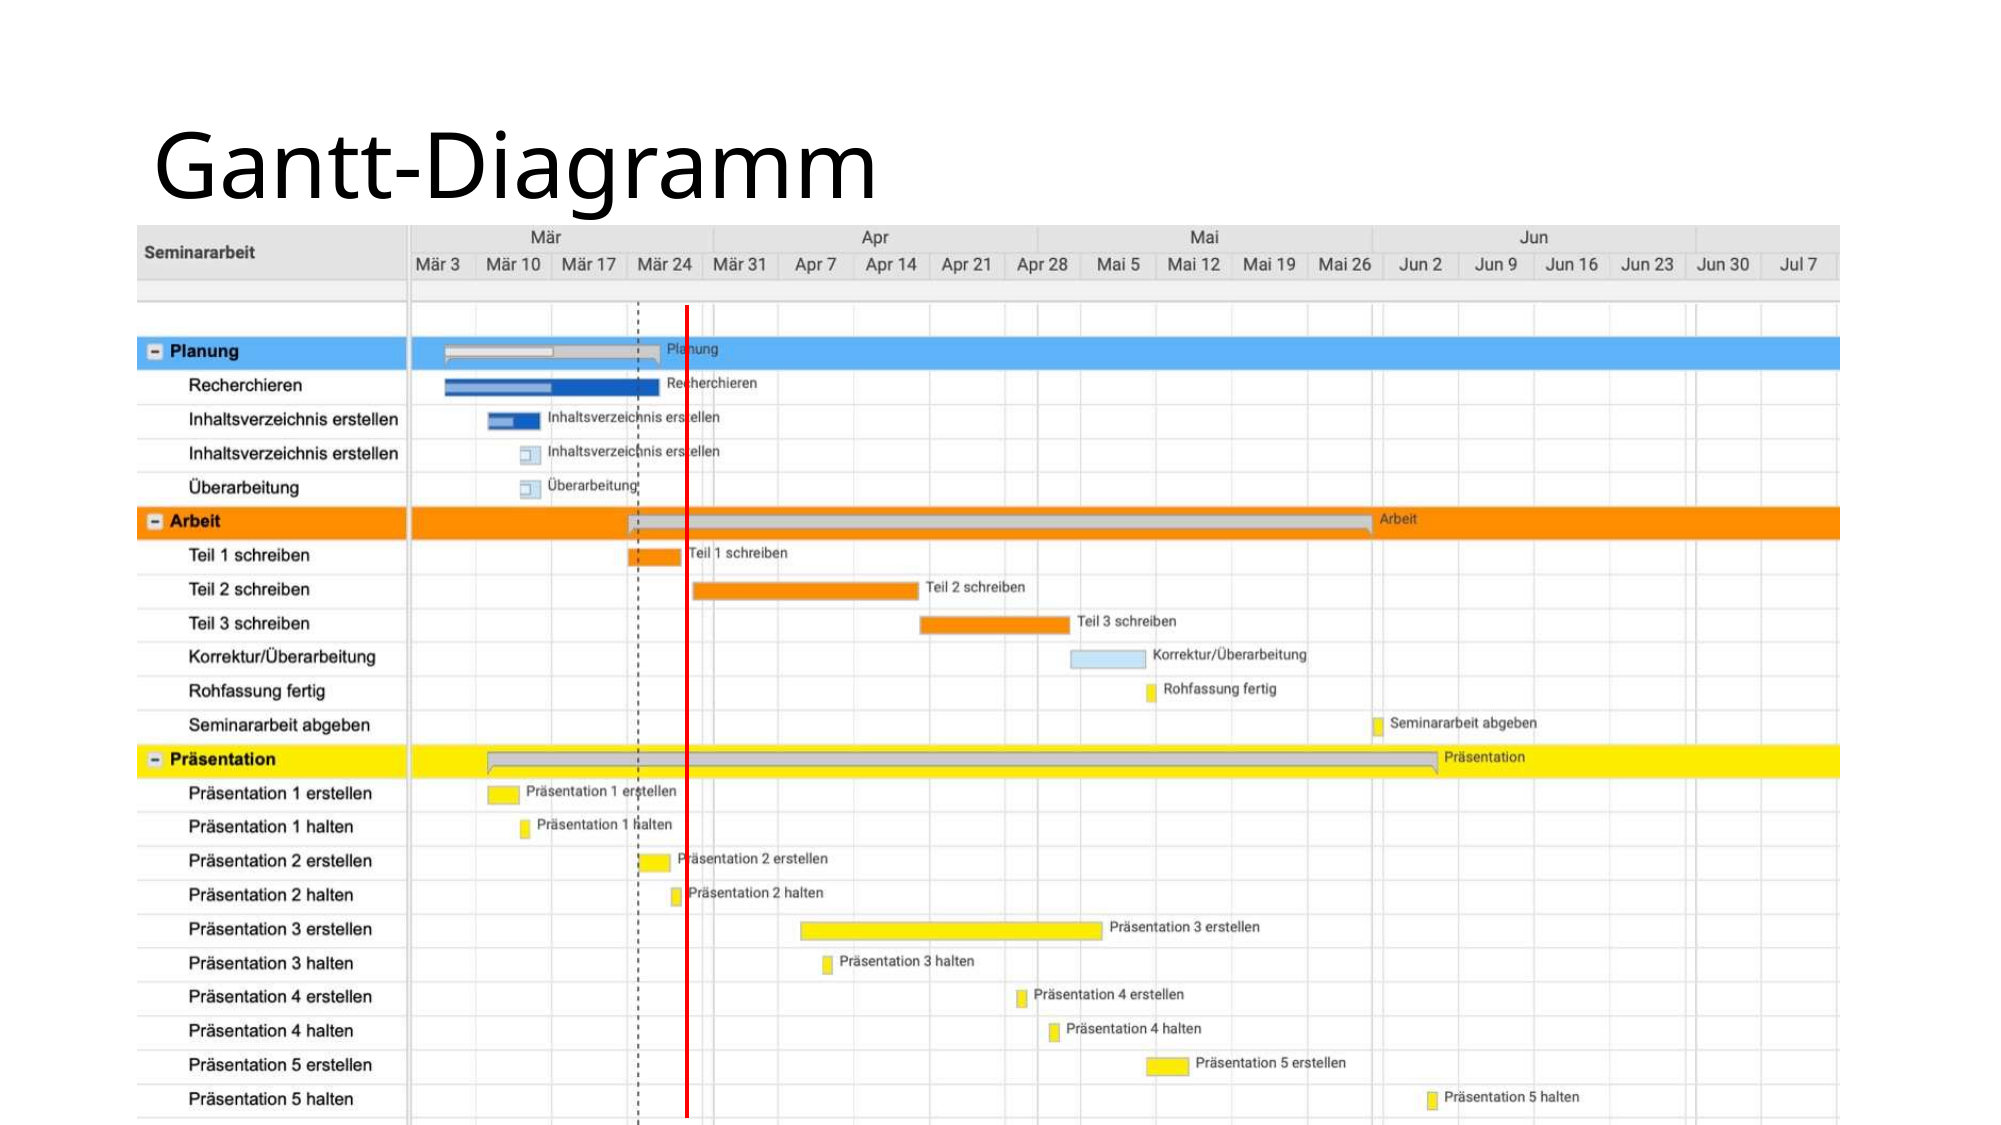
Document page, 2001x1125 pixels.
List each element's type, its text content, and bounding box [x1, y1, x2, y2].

title Gantt-Diagramm [137, 59, 1863, 278]
picture [137, 225, 1840, 1125]
